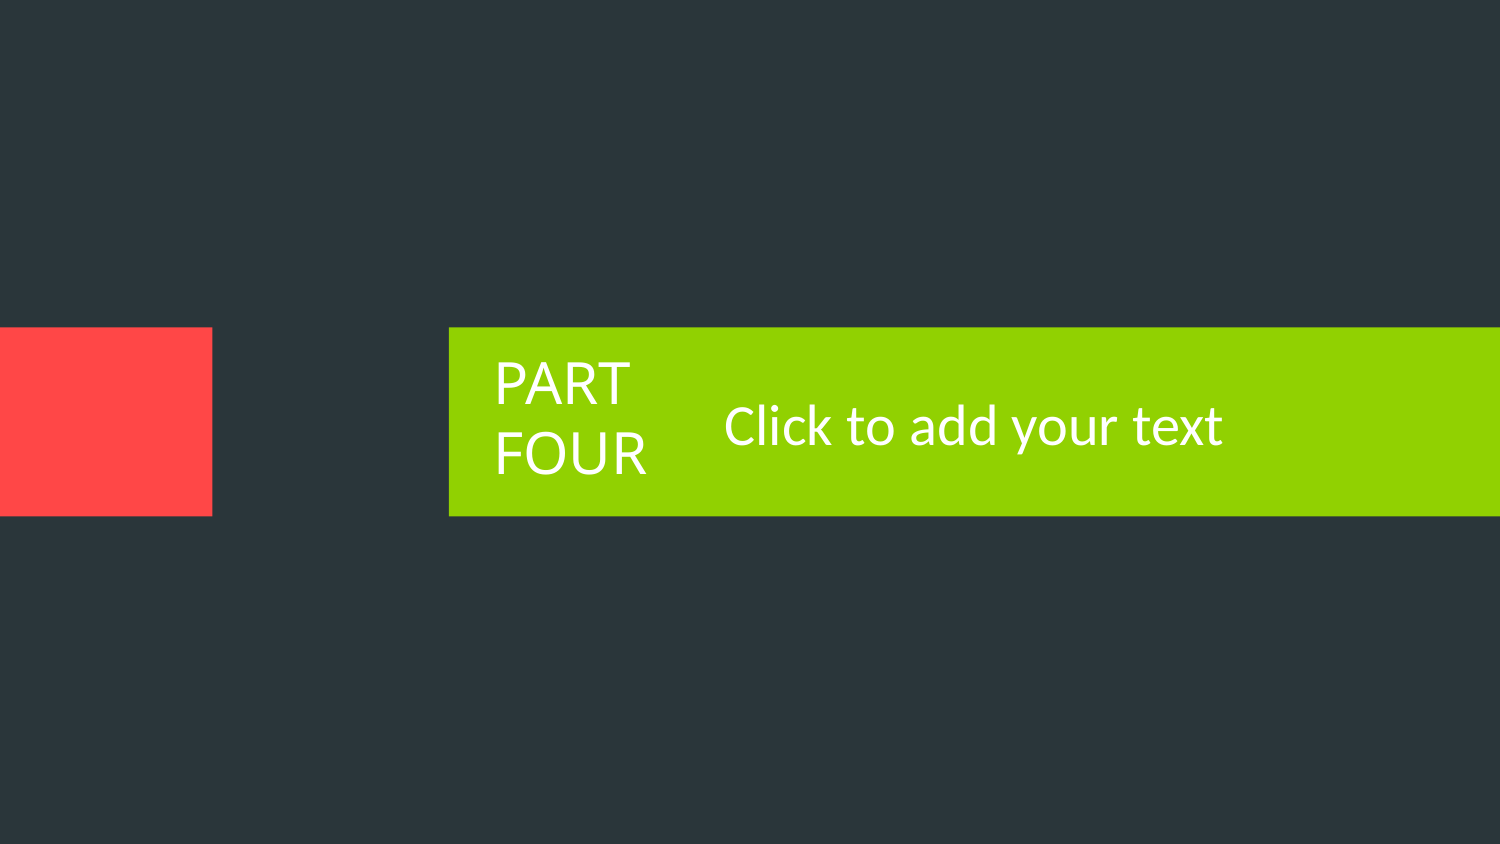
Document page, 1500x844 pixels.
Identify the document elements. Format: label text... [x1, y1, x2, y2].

text_box Click to add your text [447, 325, 1500, 518]
text_box [0, 325, 215, 518]
text_box PART FOUR [478, 339, 786, 494]
